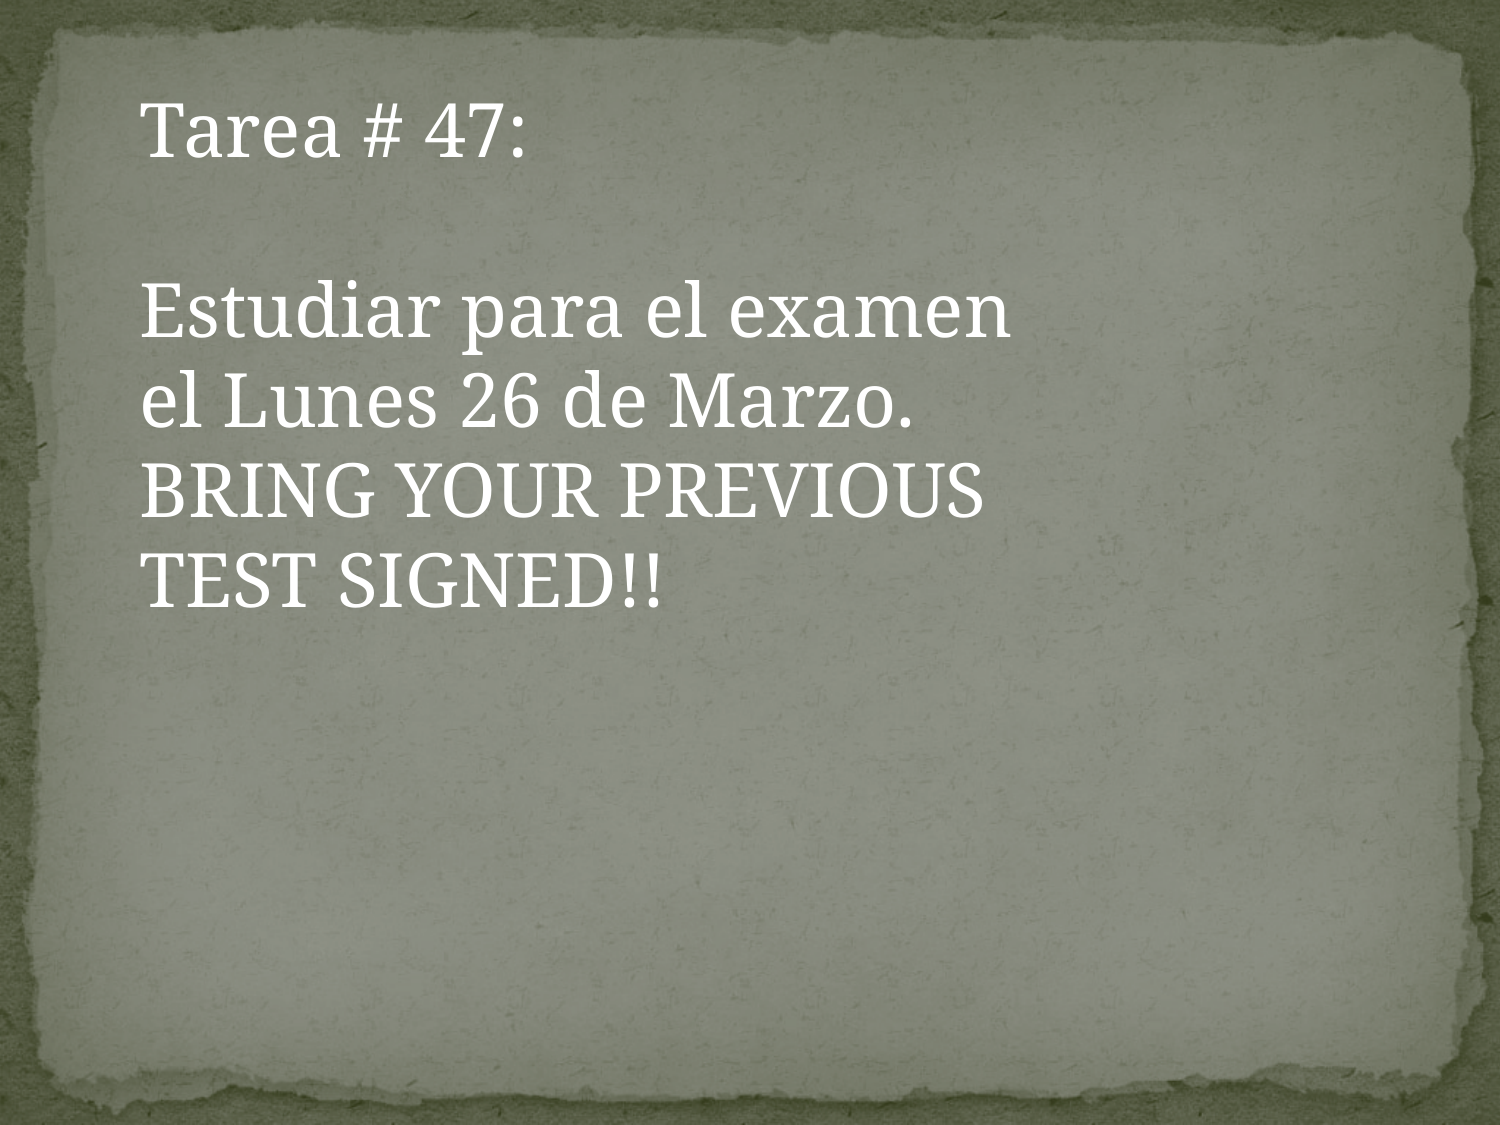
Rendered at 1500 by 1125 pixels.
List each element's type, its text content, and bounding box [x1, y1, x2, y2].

text_box Tarea # 47: Estudiar para el examen el Lunes 26 de Marzo. BRING YOUR PREVIOUS TEST SIGNED!! [124, 74, 1038, 630]
